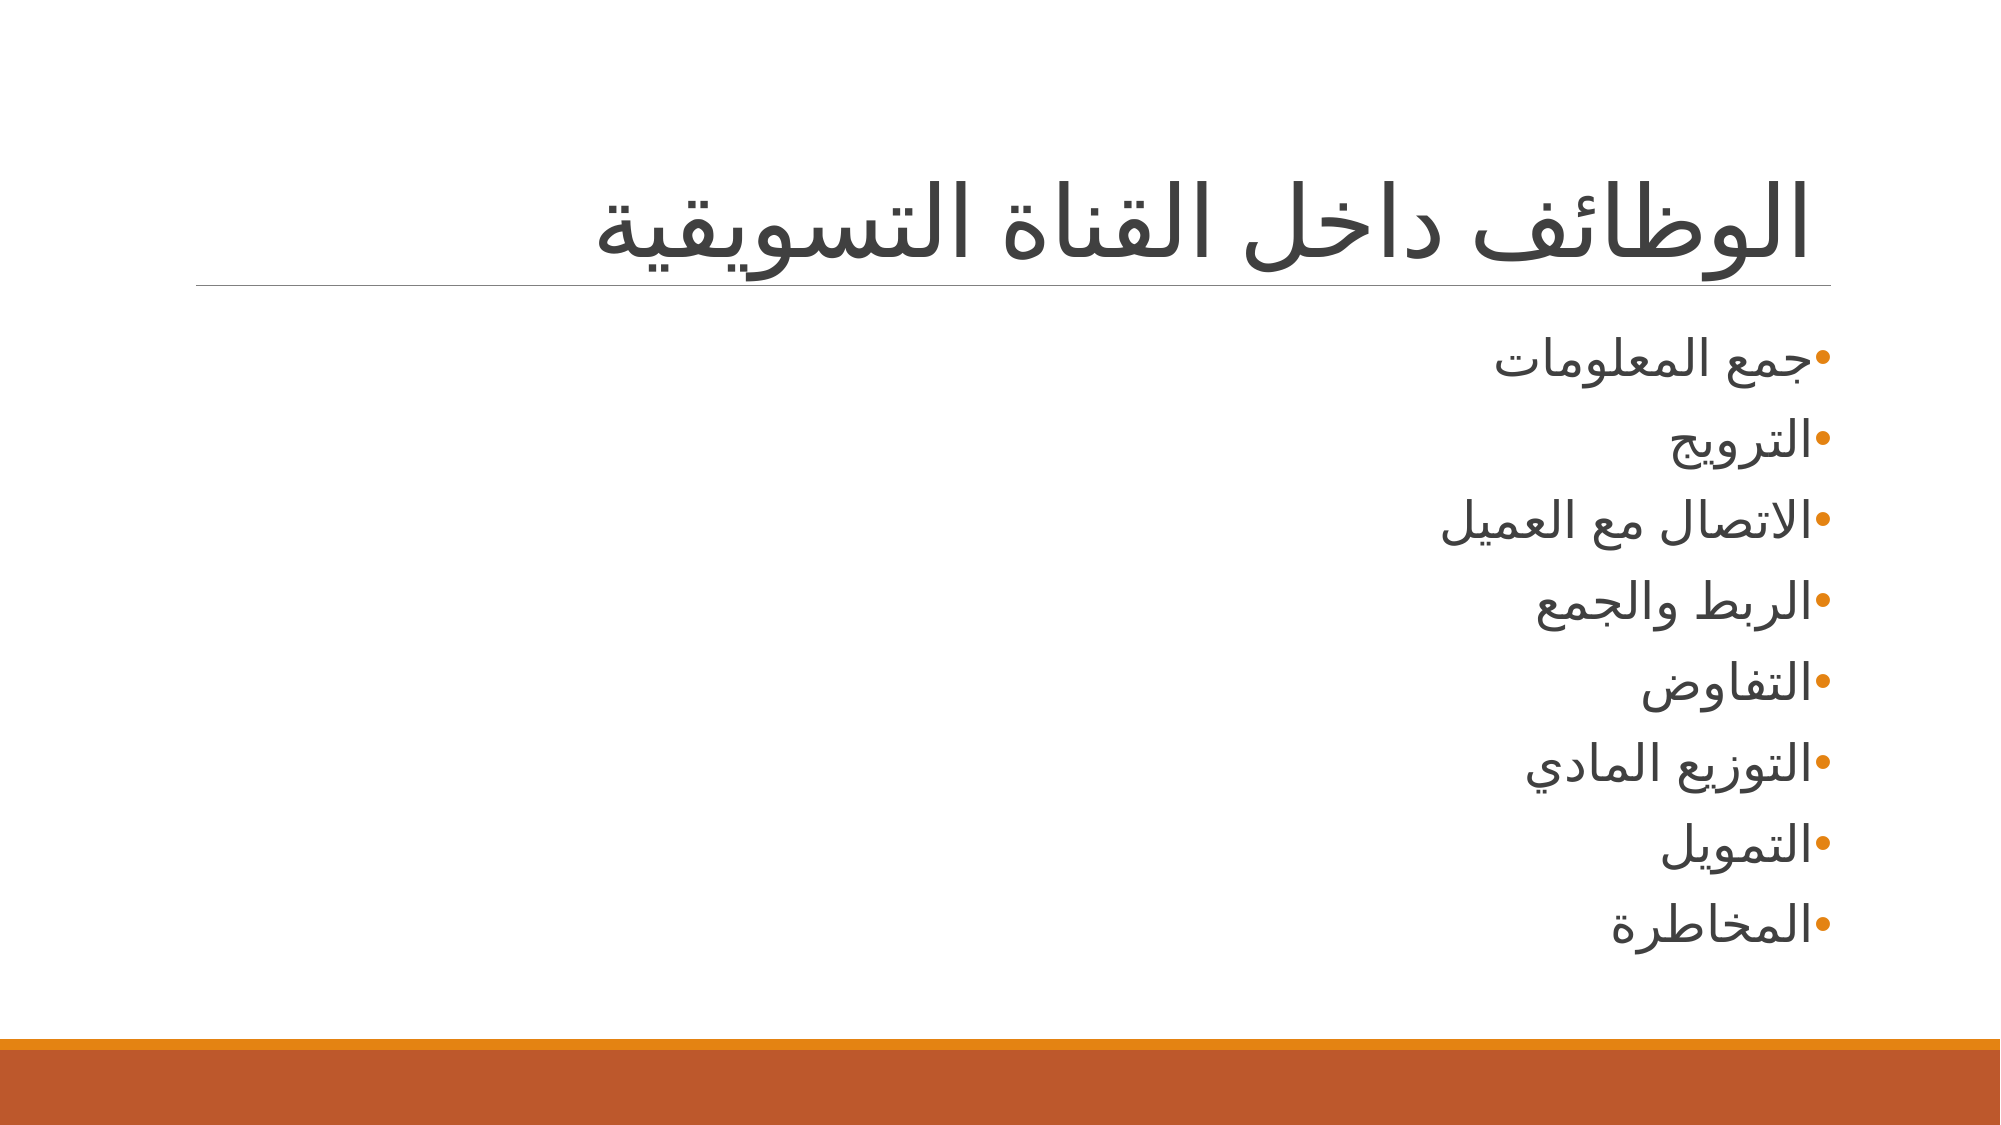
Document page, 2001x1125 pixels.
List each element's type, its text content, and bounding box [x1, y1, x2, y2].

list جمع المعلومات الترويج الاتصال مع العميل الربط والجمع التفاوض التوزيع المادي التمويل المخاطرة [180, 324, 1830, 963]
title الوظائف داخل القناة التسويقية [180, 47, 1830, 285]
